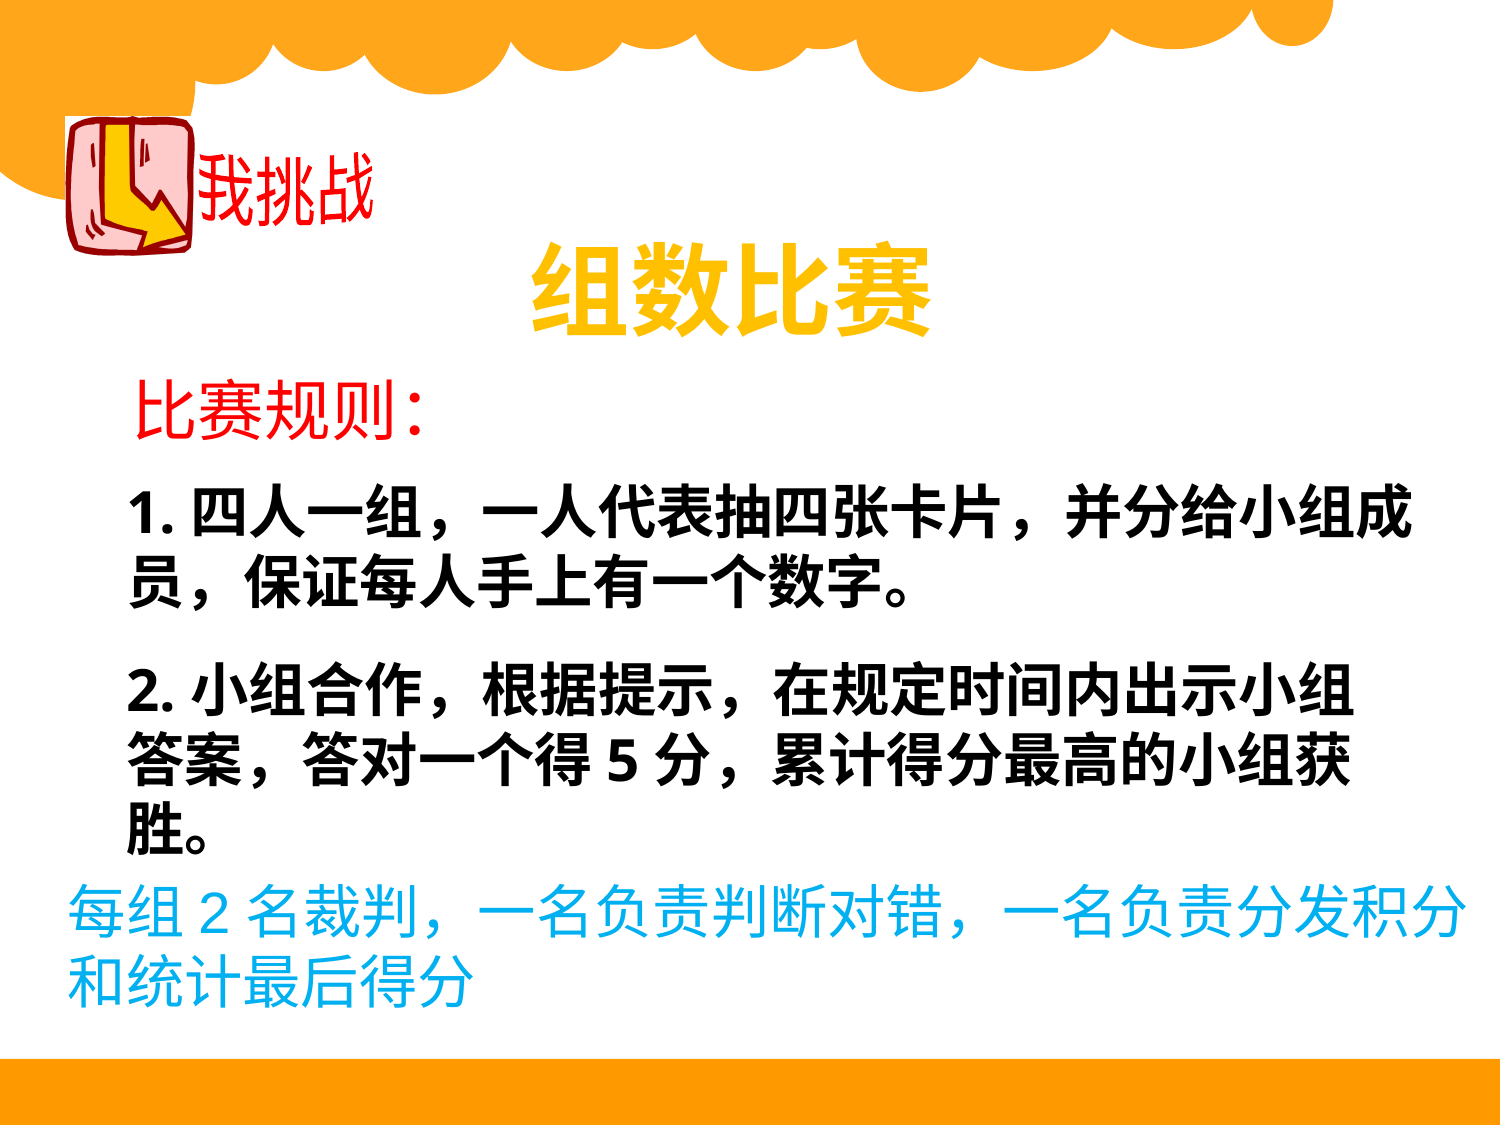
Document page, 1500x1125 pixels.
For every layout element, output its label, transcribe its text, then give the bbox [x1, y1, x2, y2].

text_box 1.四人一组，一人代表抽四张卡片，并分给小组成员，保证每人手上有一个数字。 [112, 468, 1441, 655]
text_box 每组2名裁判，一名负责判断对错，一名负责分发积分和统计最后得分 [53, 867, 1500, 1049]
text_box 组数比赛 [513, 219, 949, 357]
text_box 2.小组合作，根据提示，在规定时间内出示小组答案，答对一个得5分，累计得分最高的小组获胜。 [112, 645, 1406, 867]
picture [64, 116, 195, 256]
text_box 比赛规则： [116, 361, 435, 431]
